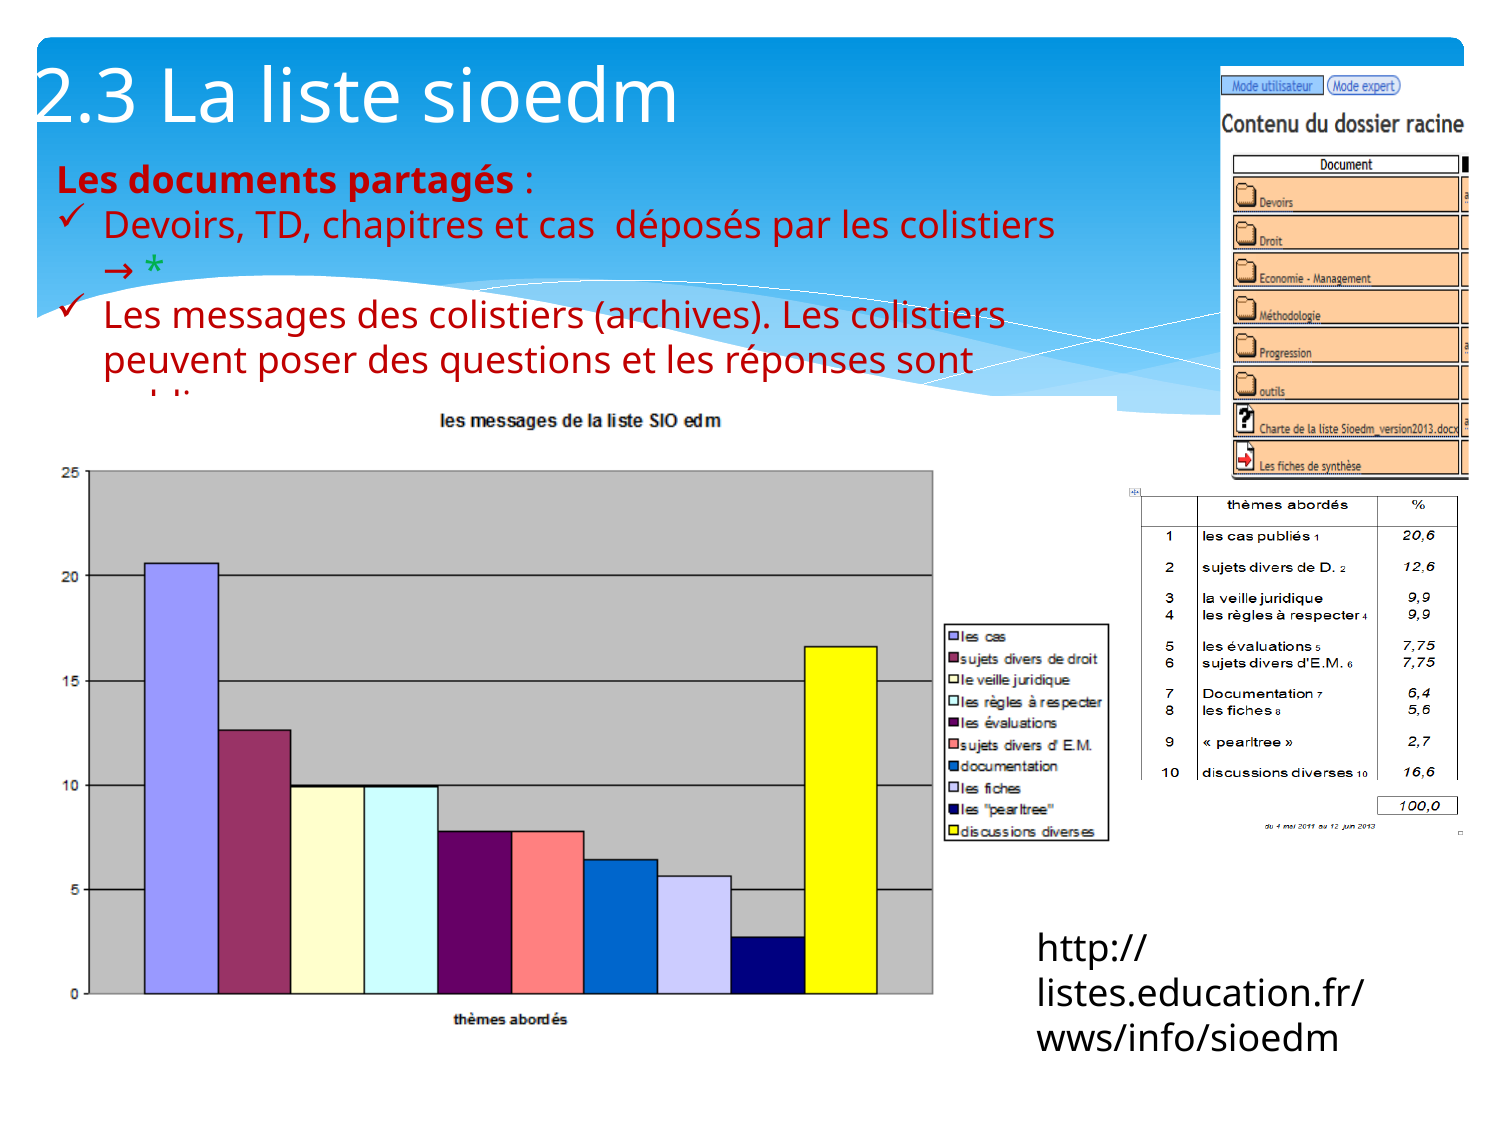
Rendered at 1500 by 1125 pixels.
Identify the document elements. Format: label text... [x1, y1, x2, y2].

picture [1220, 66, 1469, 481]
picture [1127, 486, 1469, 835]
text_box http://listes.education.fr/wws/info/sioedm [1021, 916, 1469, 1067]
text_box Les documents partagés : Devoirs, TD, chapitres et cas déposés par les colistiers → * Les messages des colistiers (archives). Les colistiers peuvent poser des questions et les réponses sont publiques. Rappel : les messages sont publics, diffusés, archivés. Les droits d’auteur doivent être respectés [41, 149, 1128, 464]
picture [45, 396, 1117, 1036]
title 2.3 La liste sioedm [17, 19, 1368, 167]
